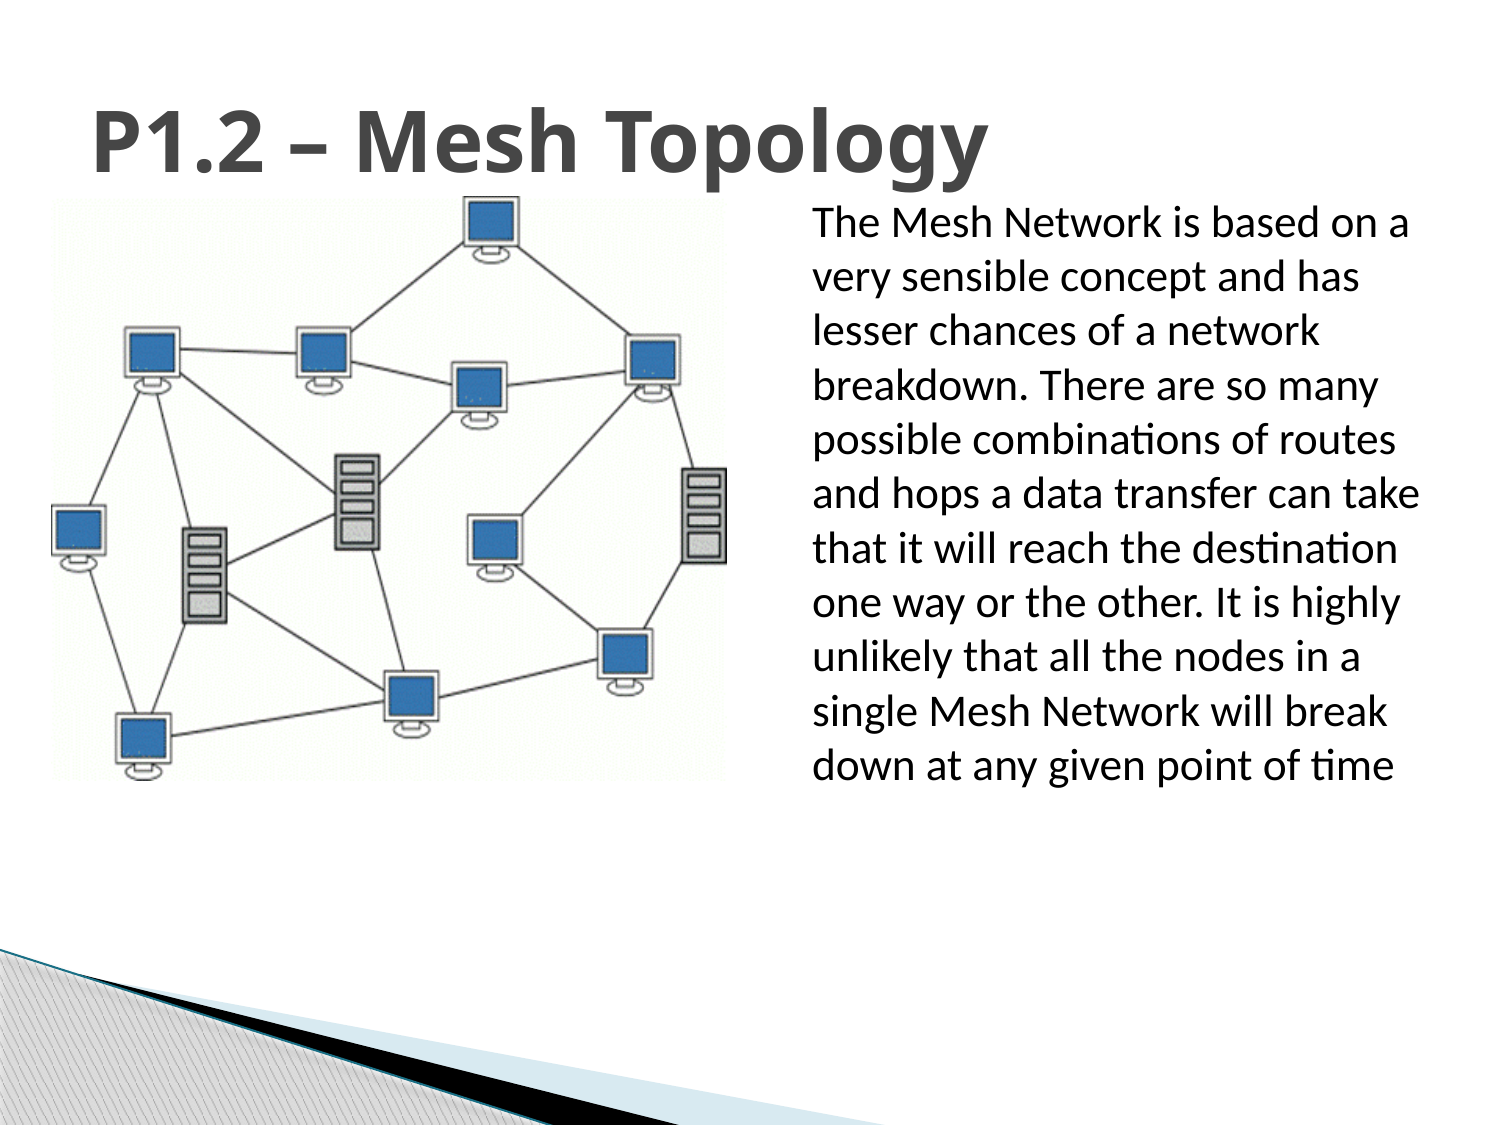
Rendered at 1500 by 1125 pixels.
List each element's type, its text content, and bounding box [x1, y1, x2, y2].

title P1.2 – Mesh Topology [75, 45, 1425, 233]
picture [51, 196, 727, 781]
list The Mesh Network is based on a very sensible concept and has lesser chances of a network breakdown. There are so many possible combinations of routes and hops a data transfer can take that it will reach the destination one way or the other. It is highly unlikely that all the nodes in a single Mesh Network will break down at any given point of time [797, 184, 1471, 799]
